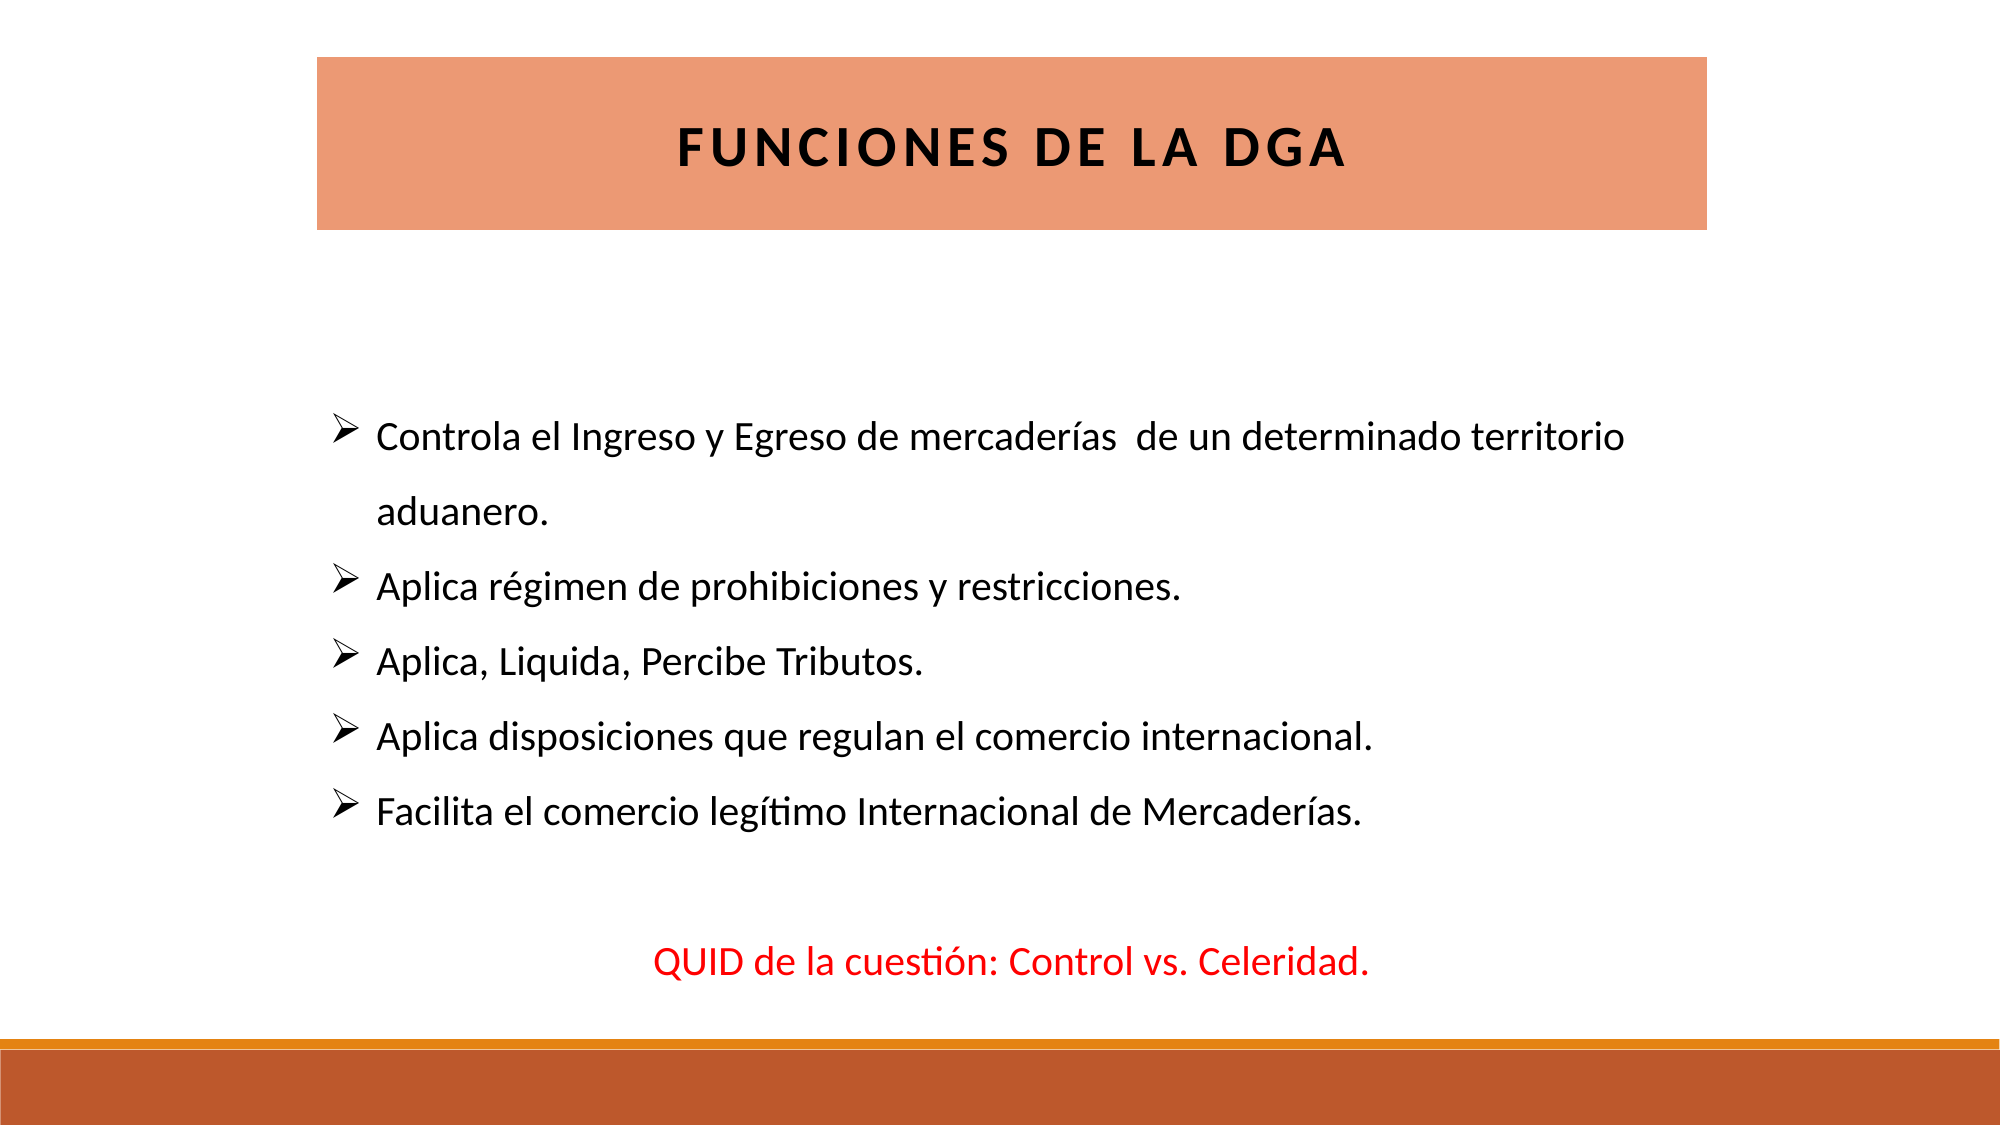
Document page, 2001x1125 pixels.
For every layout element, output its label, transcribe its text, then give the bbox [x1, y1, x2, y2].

text_box Controla el Ingreso y Egreso de mercaderías de un determinado territorio aduanero. Aplica régimen de prohibiciones y restricciones. Aplica, Liquida, Percibe Tributos. Aplica disposiciones que regulan el comercio internacional. Facilita el comercio legítimo Internacional de Mercaderías. QUID de la cuestión: Control vs. Celeridad. [314, 376, 1709, 992]
text_box FUNCIONES DE LA DGA [313, 53, 1711, 234]
